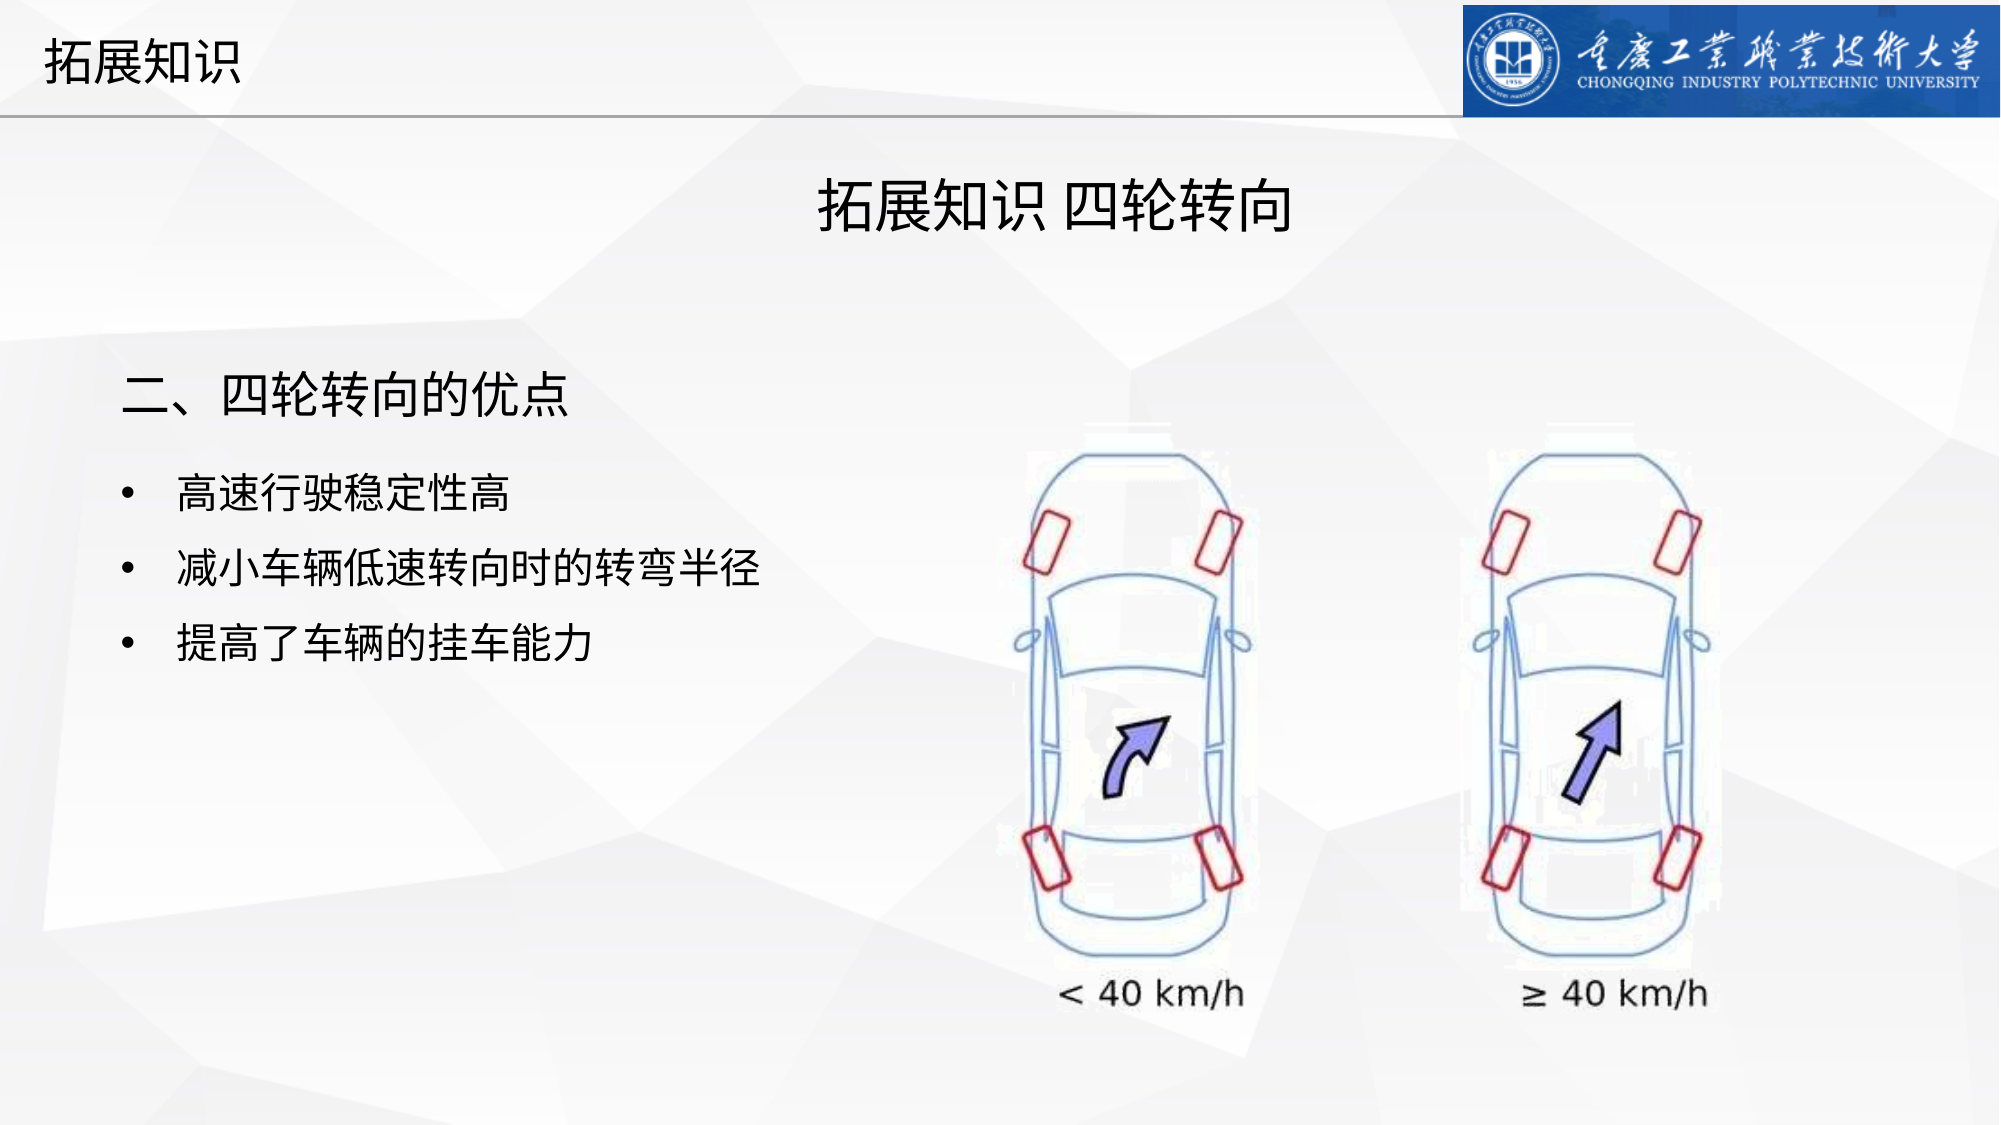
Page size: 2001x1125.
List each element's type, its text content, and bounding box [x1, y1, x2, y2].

text_box 拓展知识 四轮转向 [433, 161, 1678, 247]
picture [0, 118, 1999, 1125]
text_box 高速行驶稳定性高 减小车辆低速转向时的转弯半径 提高了车辆的挂车能力 [105, 434, 948, 675]
text_box 二、四轮转向的优点 [105, 326, 889, 431]
picture [0, 0, 2001, 117]
